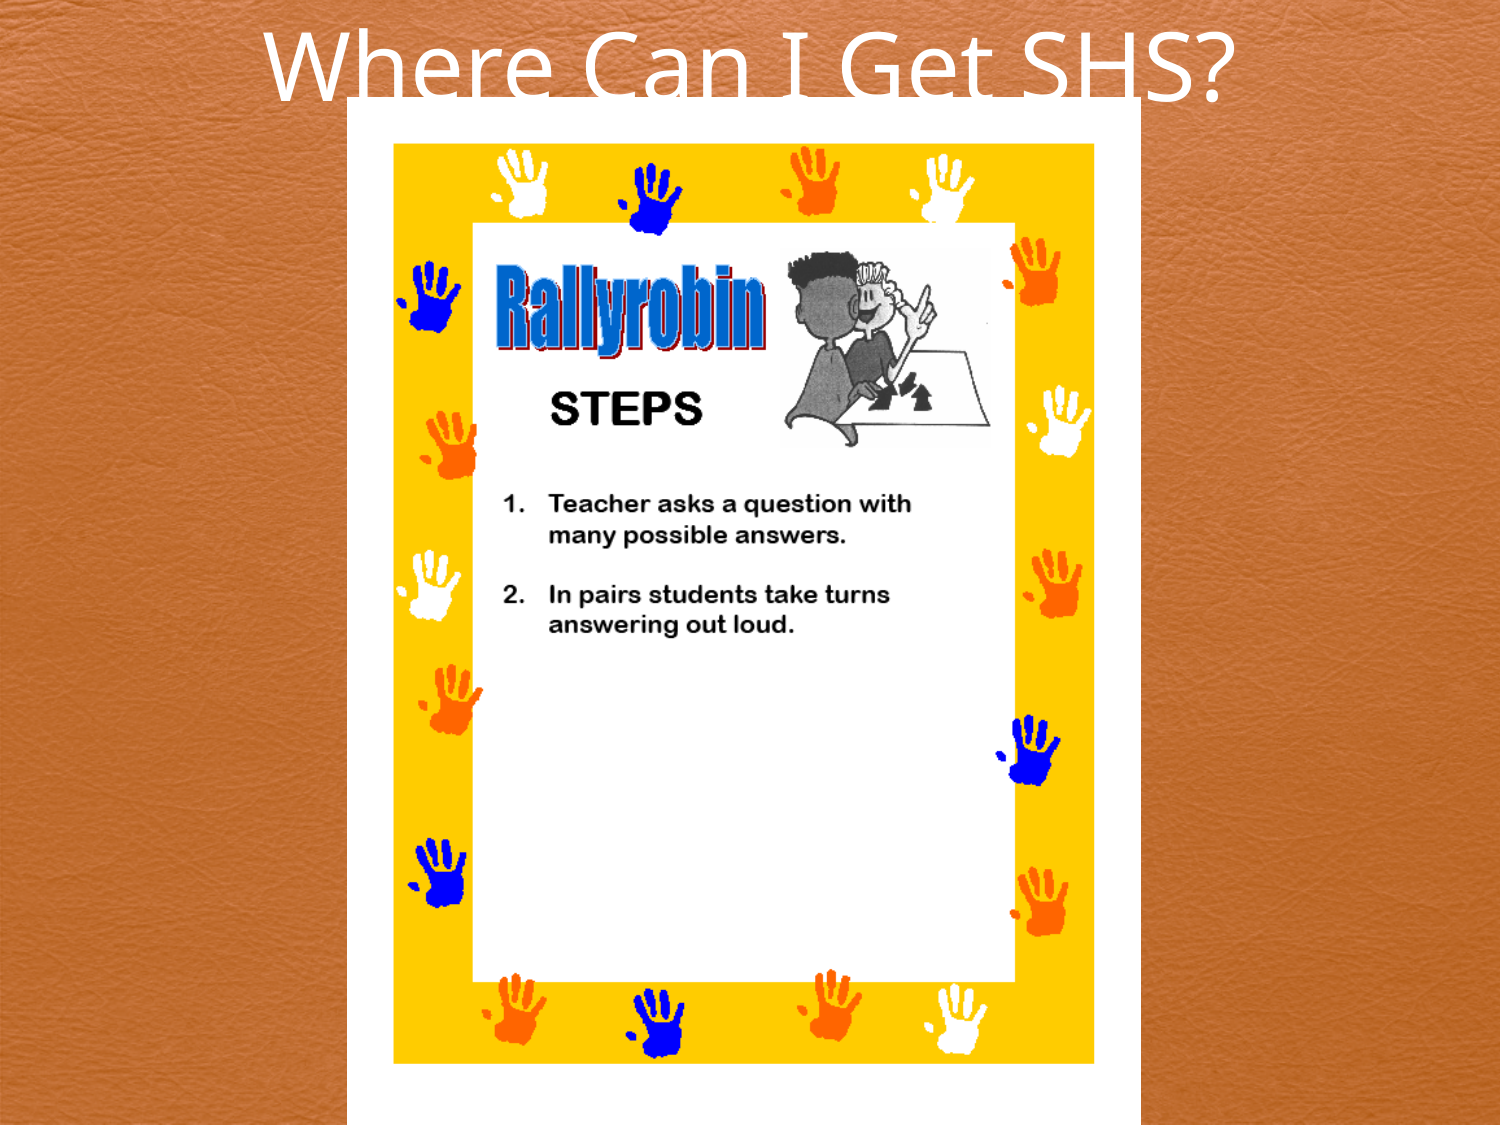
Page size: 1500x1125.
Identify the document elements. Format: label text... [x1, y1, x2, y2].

title Where Can I Get SHS? [81, 15, 1419, 129]
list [345, 96, 1143, 1125]
